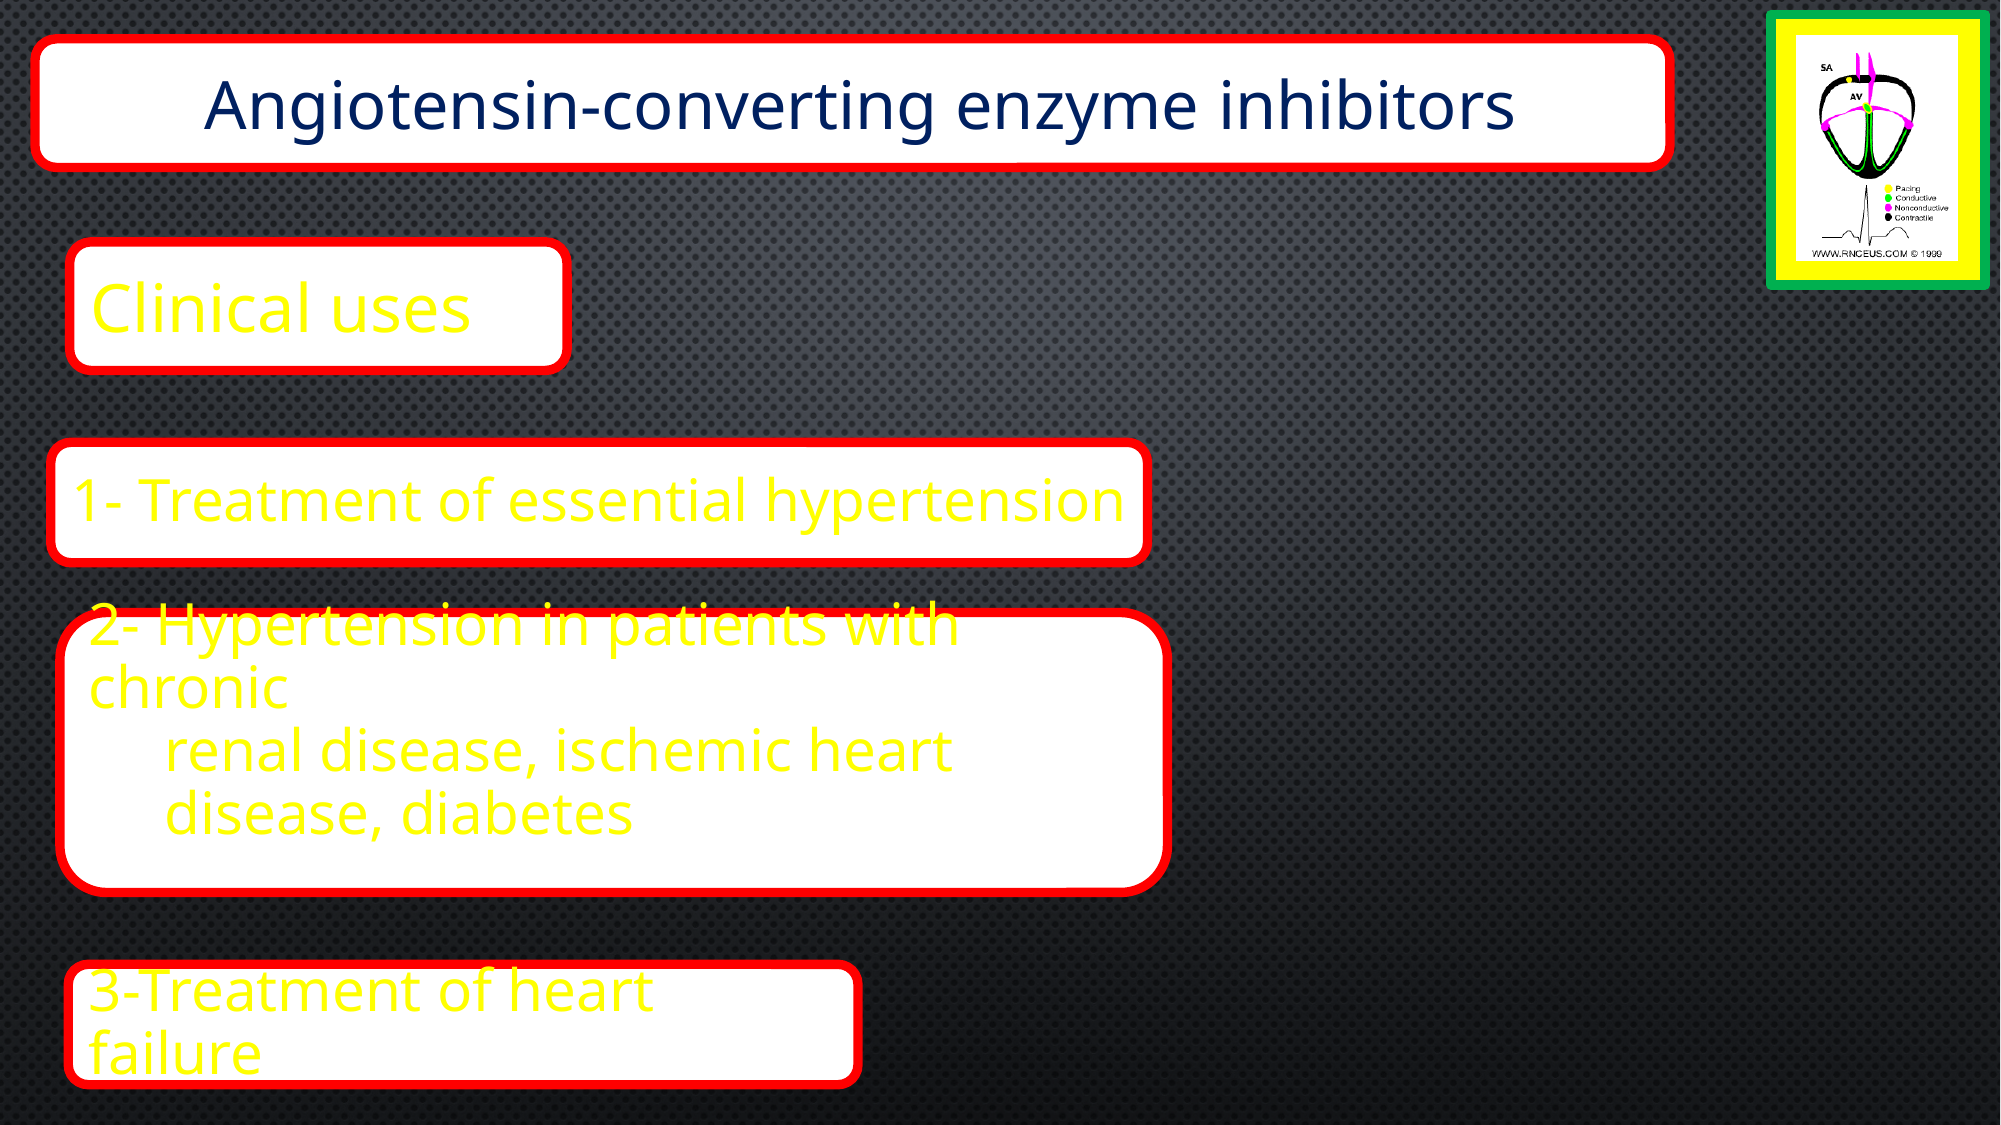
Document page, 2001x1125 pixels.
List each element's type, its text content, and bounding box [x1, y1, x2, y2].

text_box Clinical uses [68, 240, 569, 373]
text_box Angiotensin-converting enzyme inhibitors [33, 37, 1672, 170]
text_box 3-Treatment of heart failure [66, 962, 860, 1087]
text_box [1770, 13, 1987, 287]
text_box 2- Hypertension in patients with chronic renal disease, ischemic heart disease, diabetes [58, 610, 1170, 895]
picture [1795, 35, 1959, 261]
text_box 1- Treatment of essential hypertension [49, 440, 1150, 565]
